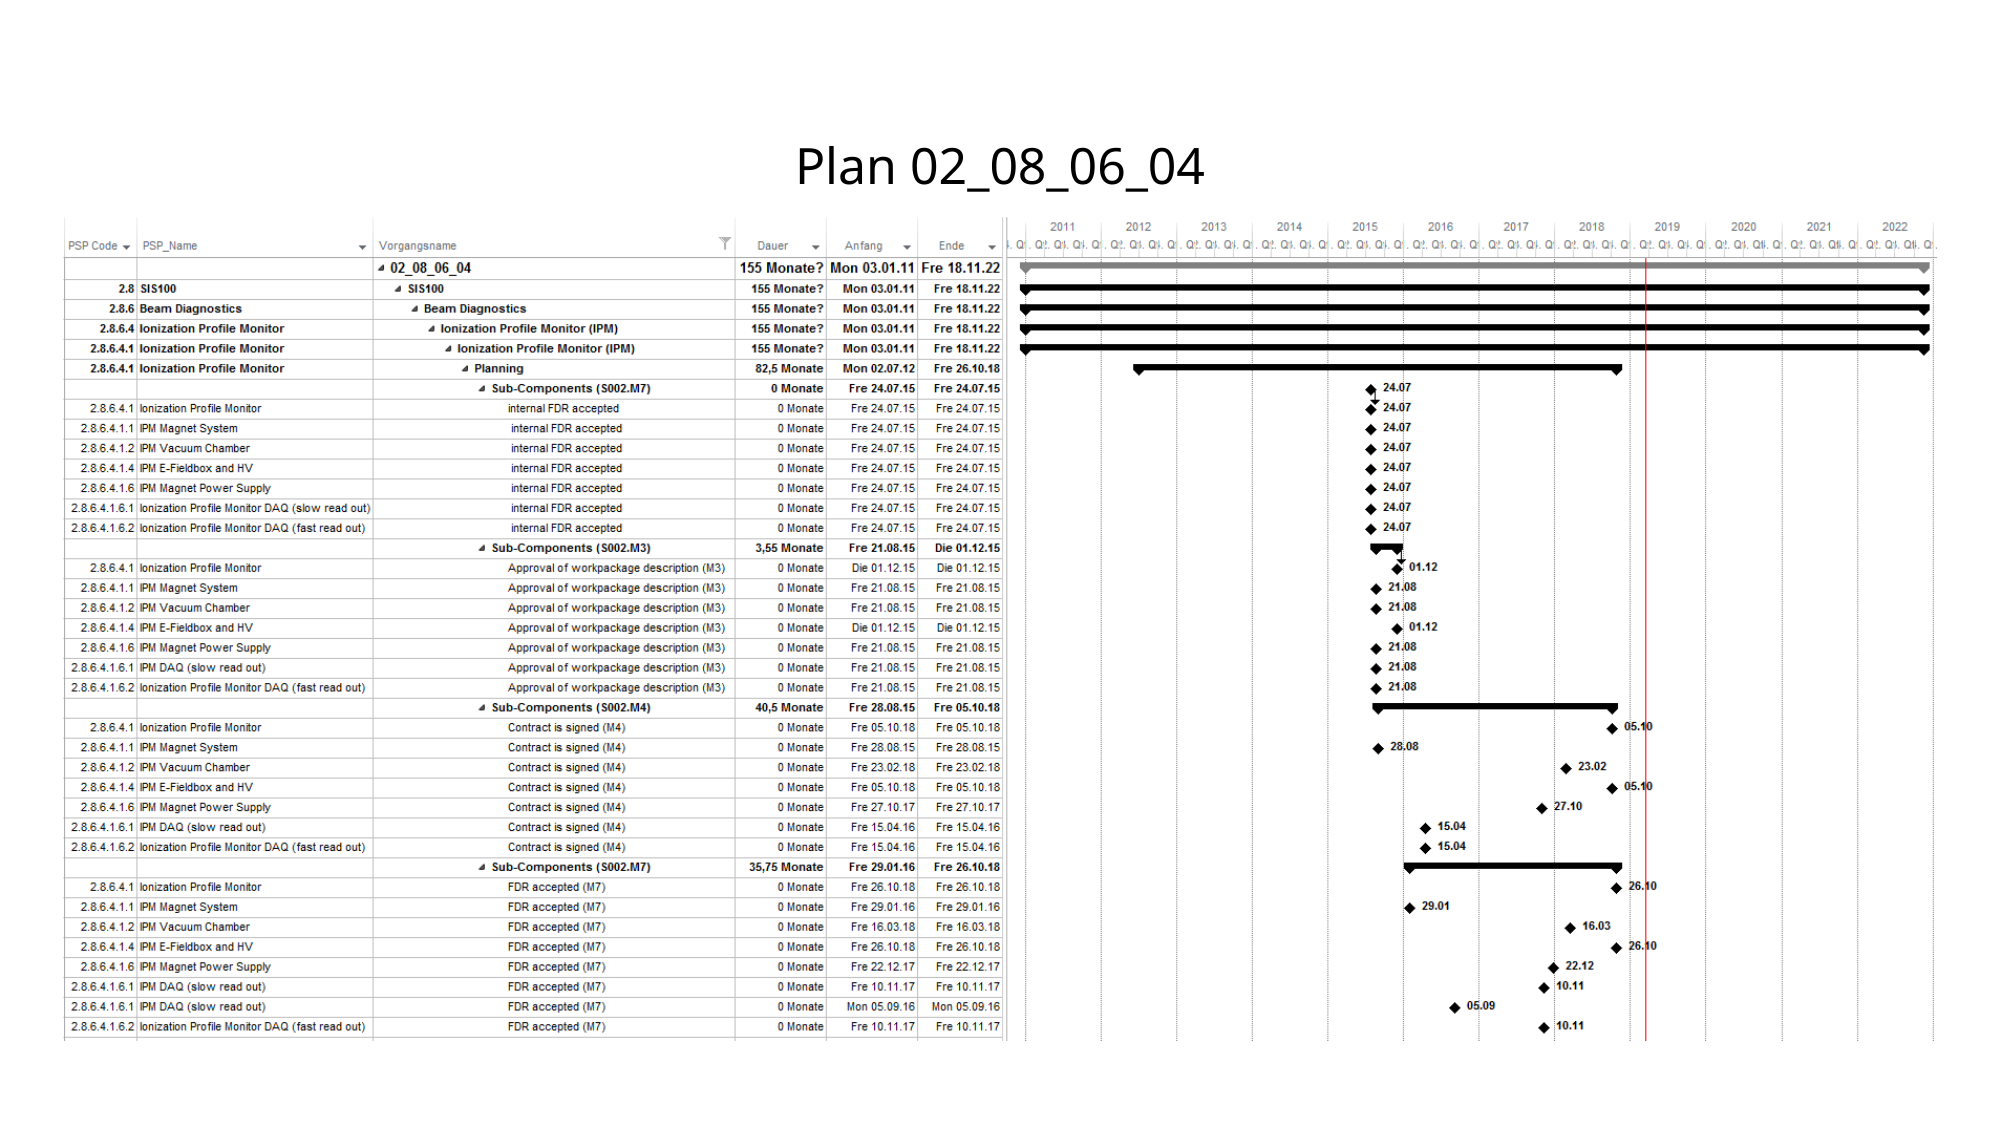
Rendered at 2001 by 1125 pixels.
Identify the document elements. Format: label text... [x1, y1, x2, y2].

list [63, 214, 1937, 1041]
title Plan 02_08_06_04 [137, 59, 1863, 214]
